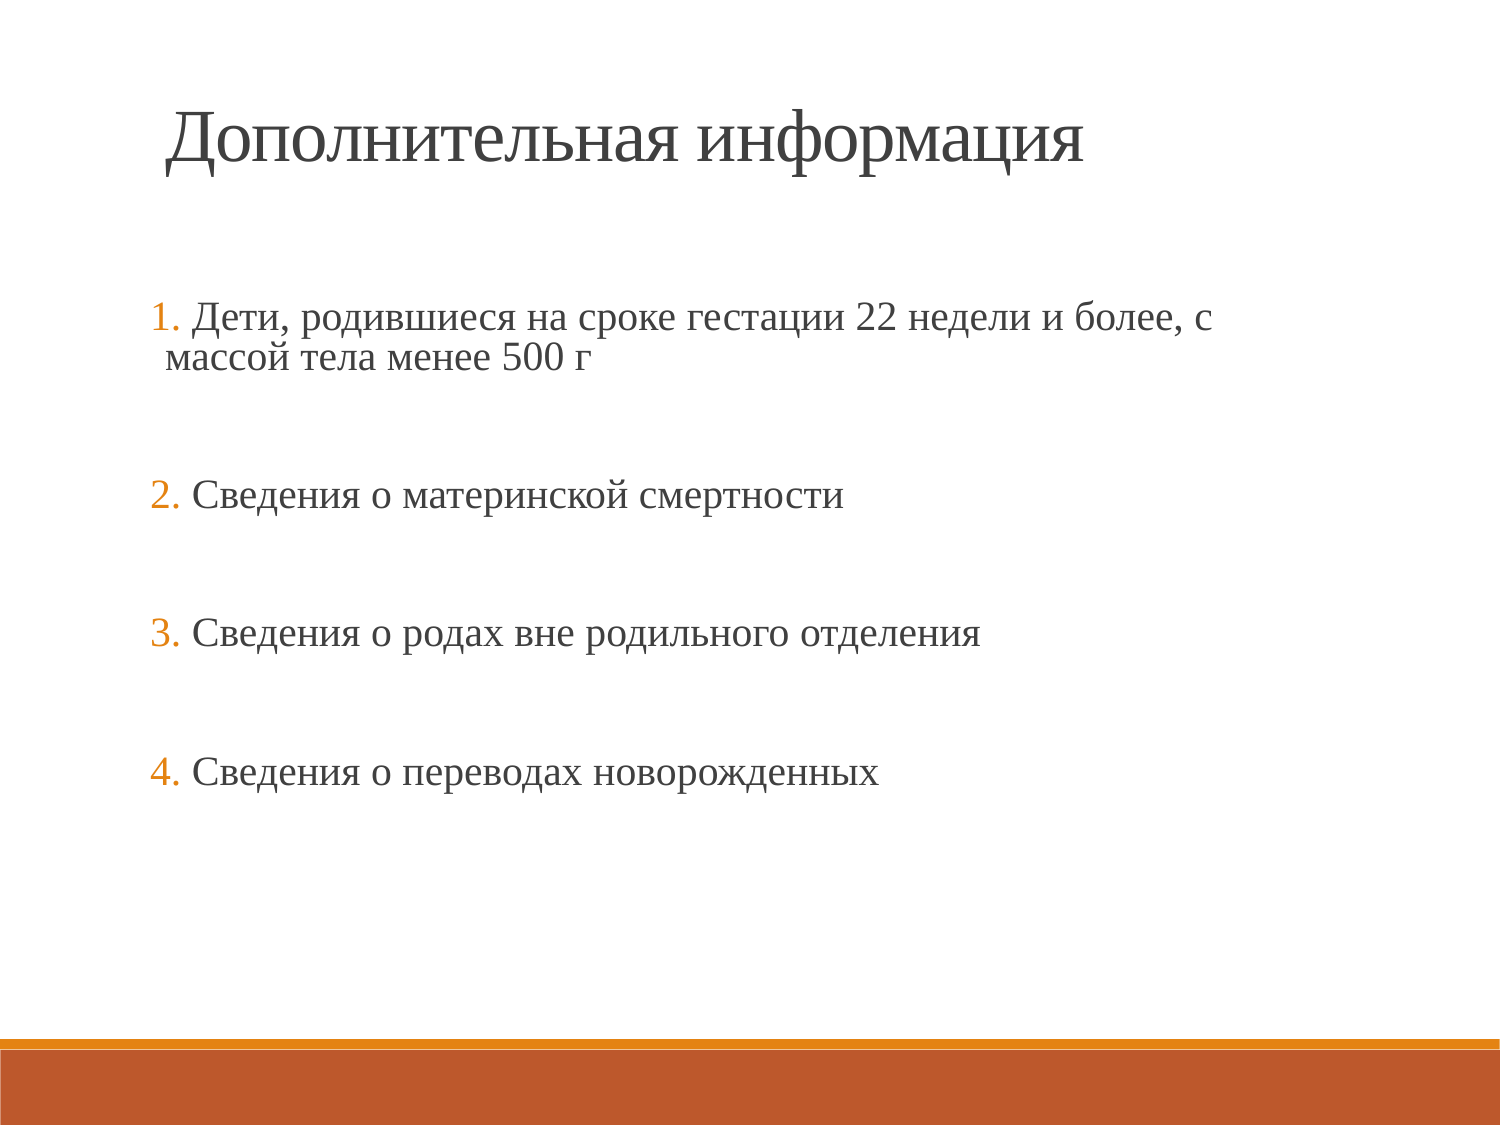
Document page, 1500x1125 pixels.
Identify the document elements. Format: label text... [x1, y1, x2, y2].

title Дополнительная информация [150, 42, 1500, 185]
list Дети, родившиеся на сроке гестации 22 недели и более, с массой тела менее 500 г Сведения о материнской смертности Сведения о родах вне родильного отделения Сведения о переводах новорожденных [150, 290, 1329, 870]
